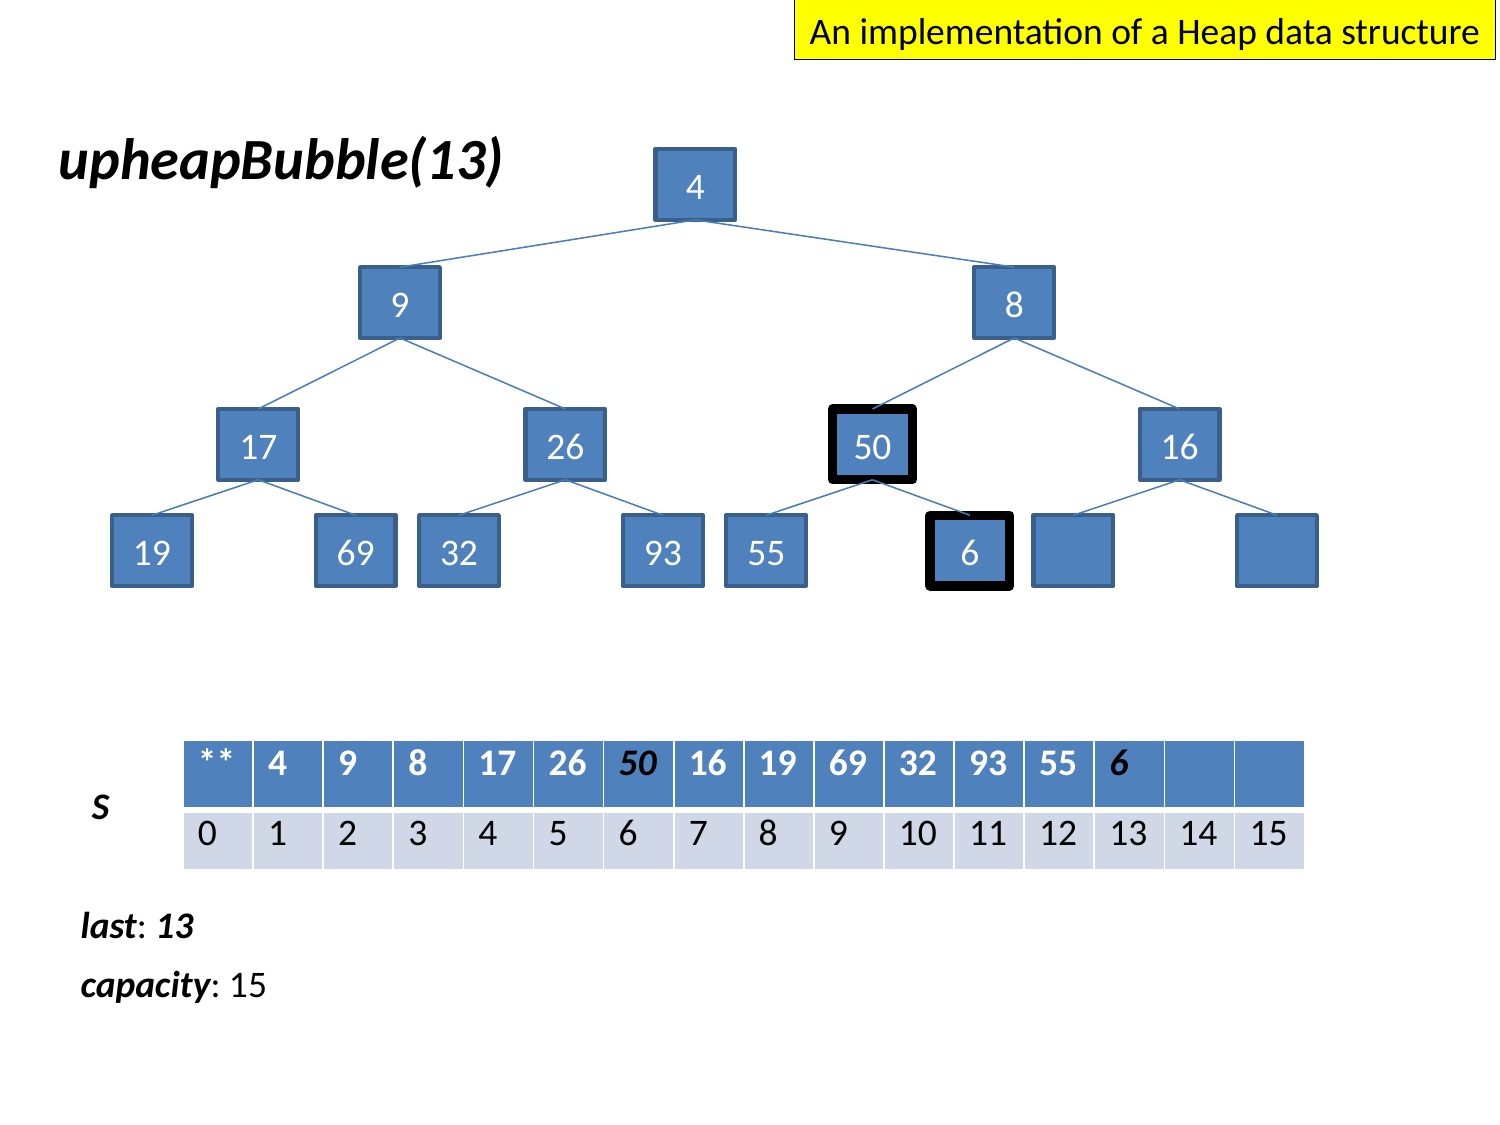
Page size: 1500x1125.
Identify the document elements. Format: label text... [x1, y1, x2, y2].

table_cell 10 [885, 813, 953, 869]
table_cell 0 [184, 813, 252, 869]
table_header 6 [1095, 741, 1164, 807]
text_box last: 13 [65, 893, 209, 952]
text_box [418, 408, 703, 587]
table_header 19 [745, 741, 813, 807]
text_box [1013, 337, 1180, 410]
table_cell 12 [1025, 813, 1093, 869]
table_cell 2 [324, 813, 392, 869]
table_cell 4 [464, 813, 533, 869]
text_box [726, 408, 1011, 587]
table_header 93 [955, 741, 1023, 807]
text_box capacity: 15 [65, 952, 283, 1012]
table_cell 11 [955, 813, 1023, 869]
table_cell 14 [1165, 813, 1234, 869]
table_cell 6 [604, 813, 673, 869]
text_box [399, 337, 566, 410]
table_cell 15 [1235, 813, 1304, 869]
table_cell 13 [1095, 813, 1164, 869]
table_cell 3 [394, 813, 463, 869]
table_header 9 [324, 741, 392, 807]
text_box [872, 337, 1013, 410]
table_cell 9 [815, 813, 883, 869]
table_header 55 [1025, 741, 1093, 807]
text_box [111, 408, 396, 587]
table_header 69 [815, 741, 883, 807]
table_cell 5 [534, 813, 603, 869]
table_header ** [184, 741, 252, 807]
table_cell 7 [675, 813, 743, 869]
table_cell 1 [254, 813, 322, 869]
table_header 26 [534, 741, 603, 807]
table_header [1165, 741, 1234, 807]
text_box S [77, 775, 125, 835]
table_header 16 [675, 741, 743, 807]
text_box An implementation of a Heap data structure [794, 0, 1496, 60]
table_header 8 [394, 741, 463, 807]
table_header 17 [464, 741, 533, 807]
table_header 32 [885, 741, 953, 807]
table_cell 8 [745, 813, 813, 869]
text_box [1033, 408, 1318, 587]
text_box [359, 148, 1055, 339]
table_header [1235, 741, 1304, 807]
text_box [257, 337, 399, 410]
table_header 4 [254, 741, 322, 807]
table_header 50 [604, 741, 673, 807]
text_box upheapBubble(13) [43, 113, 520, 199]
